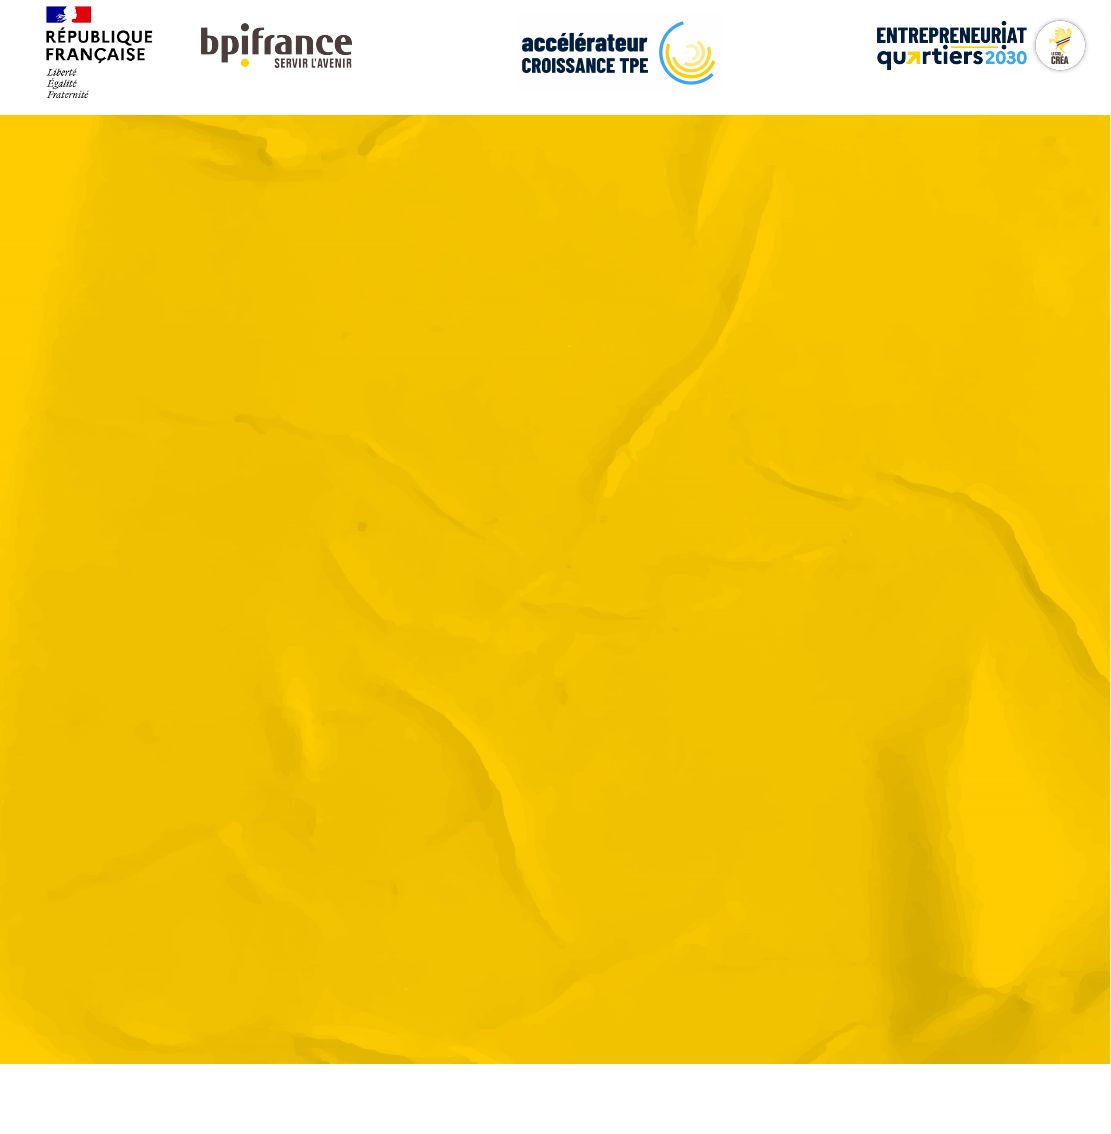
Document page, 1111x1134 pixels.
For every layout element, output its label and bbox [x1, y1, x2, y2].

picture [877, 14, 1092, 77]
picture [516, 13, 722, 92]
picture [30, 0, 168, 114]
picture [0, 115, 1111, 1064]
picture [201, 23, 352, 68]
